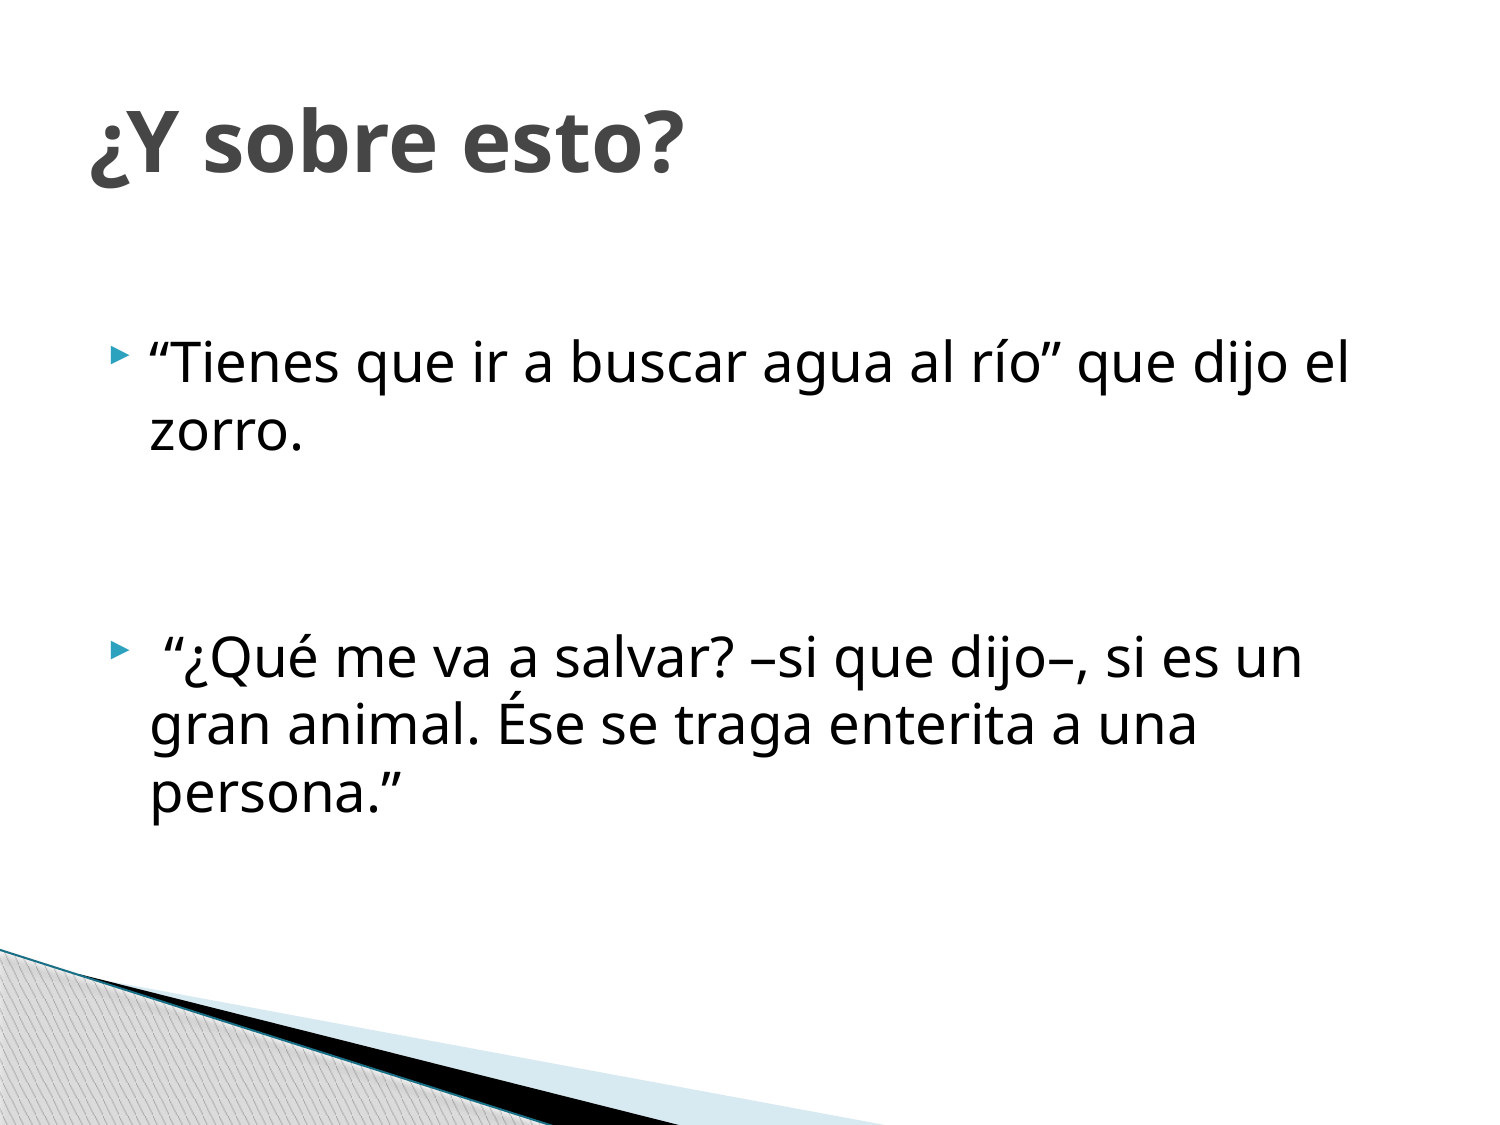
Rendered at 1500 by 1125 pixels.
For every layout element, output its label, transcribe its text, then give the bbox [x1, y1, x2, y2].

title ¿Y sobre esto? [75, 45, 1425, 233]
list “Tienes que ir a buscar agua al río” que dijo el zorro. “¿Qué me va a salvar? –si que dijo–, si es un gran animal. Ése se traga enterita a una persona.” [75, 243, 1425, 986]
